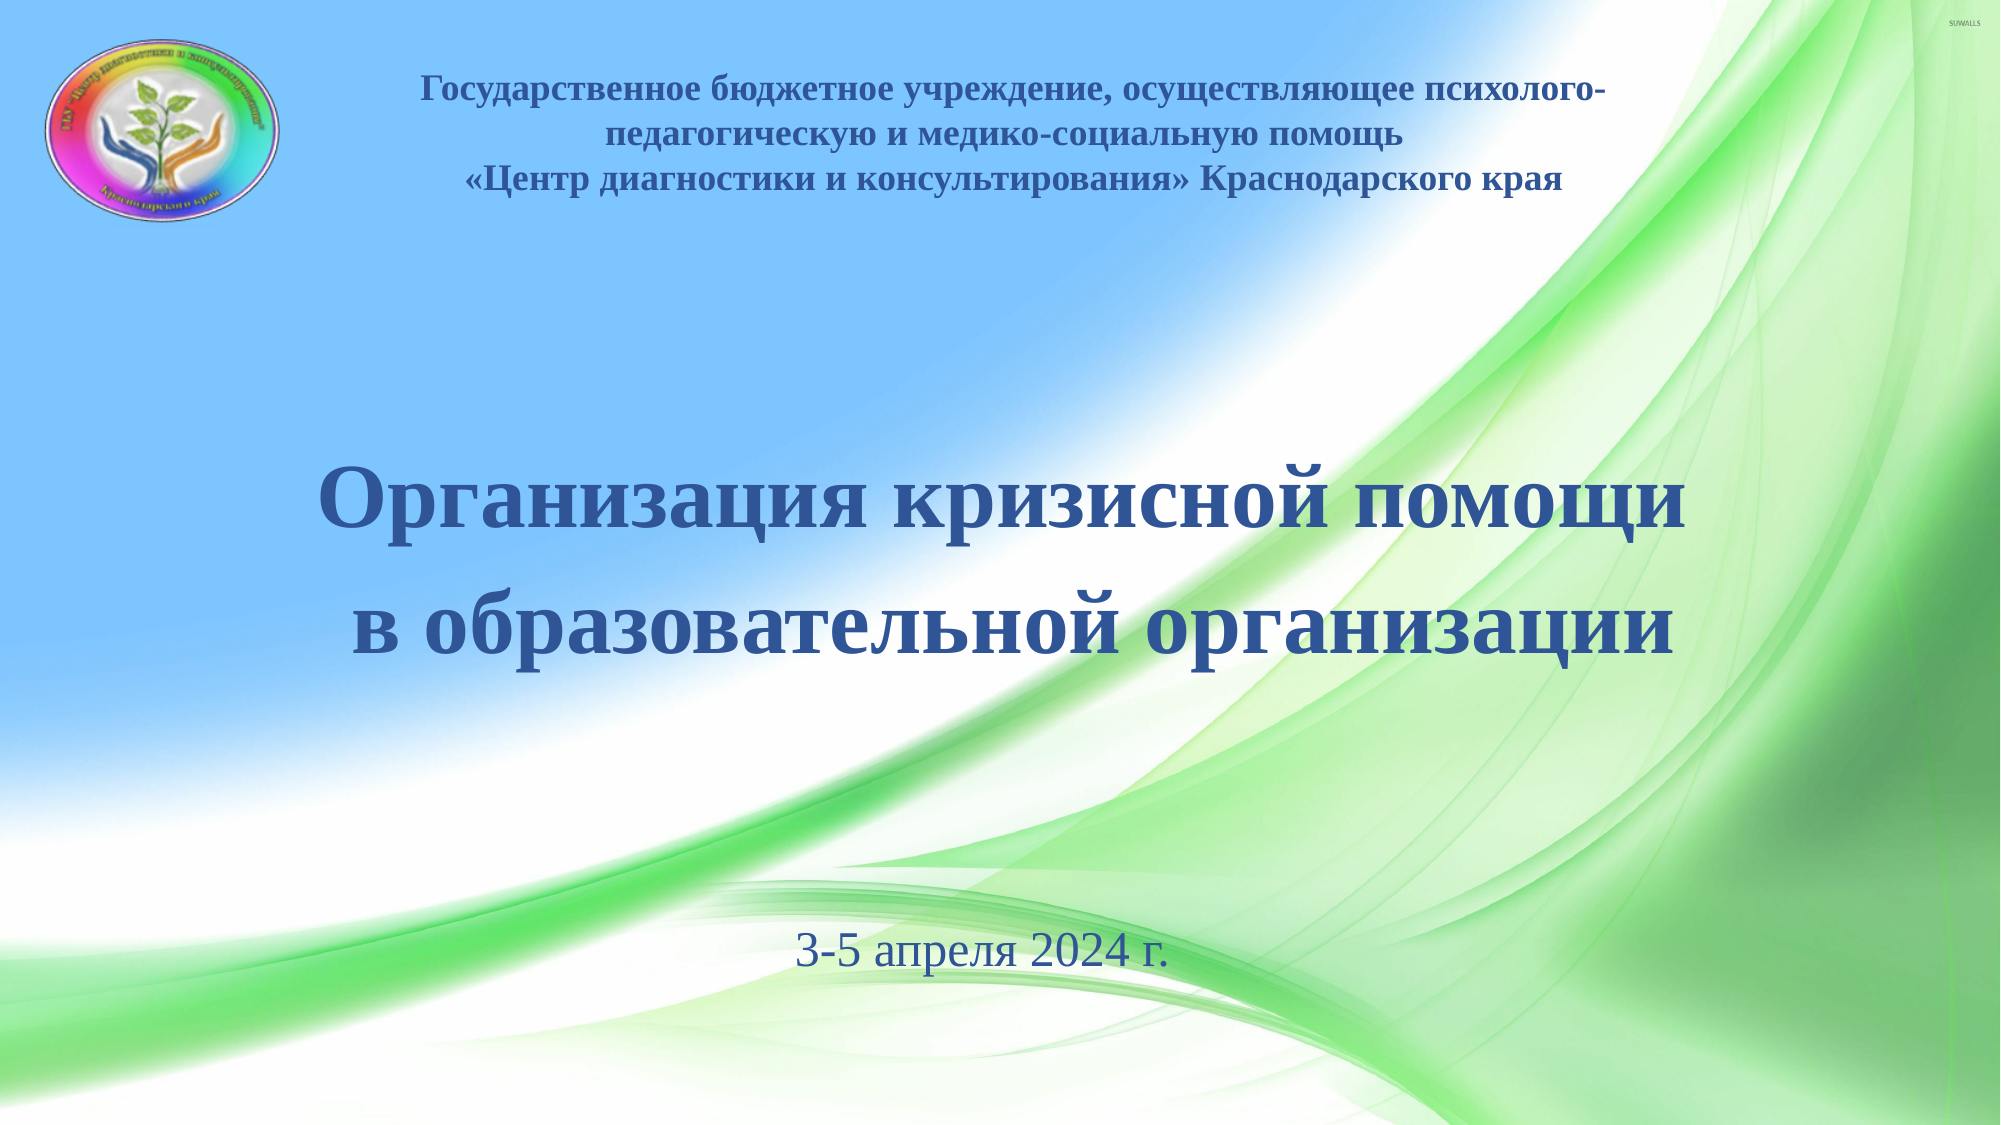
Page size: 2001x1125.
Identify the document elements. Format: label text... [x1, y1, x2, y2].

text_box Государственное бюджетное учреждение, осуществляющее психолого-педагогическую и медико-социальную помощь «Центр диагностики и консультирования» Краснодарского края [335, 56, 1723, 206]
title Организация кризисной помощи в образовательной организации [198, 413, 1831, 742]
picture [0, 0, 2001, 1125]
text_box 3-5 апреля 2024 г. [779, 909, 1185, 985]
